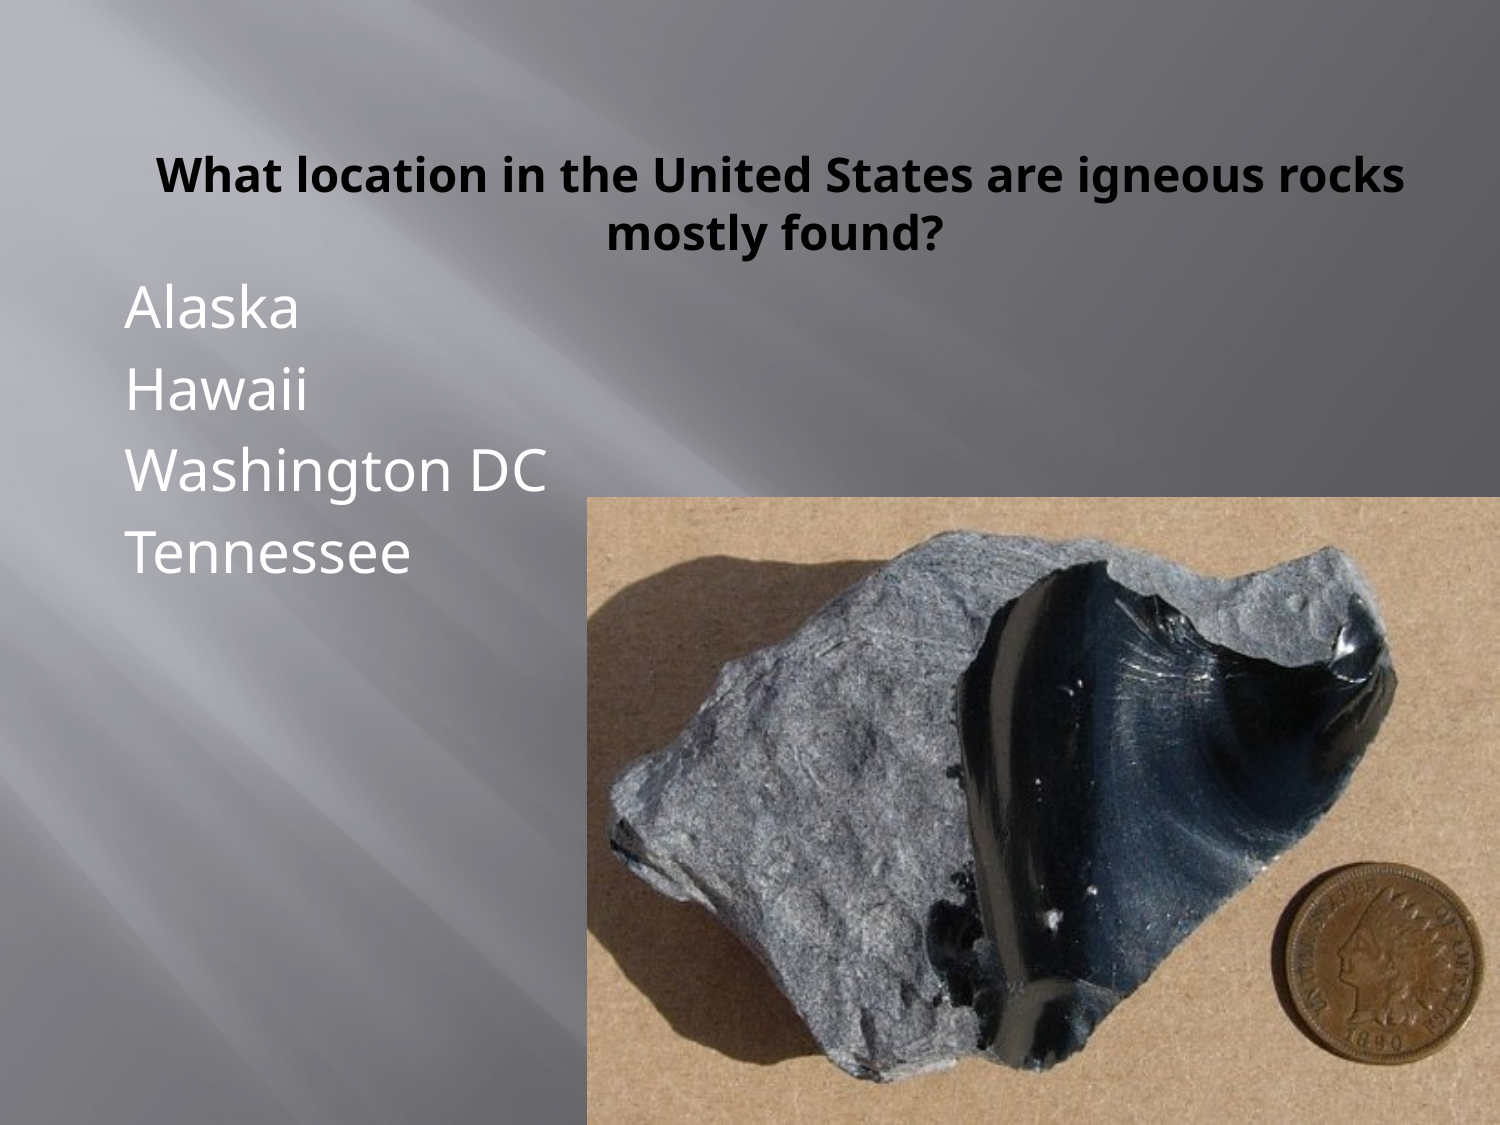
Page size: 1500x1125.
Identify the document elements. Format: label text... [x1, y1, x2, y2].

picture [587, 497, 1500, 1125]
title What location in the United States are igneous rocks mostly found? [99, 137, 1450, 325]
list Alaska Hawaii Washington DC Tennessee [87, 262, 1425, 1050]
